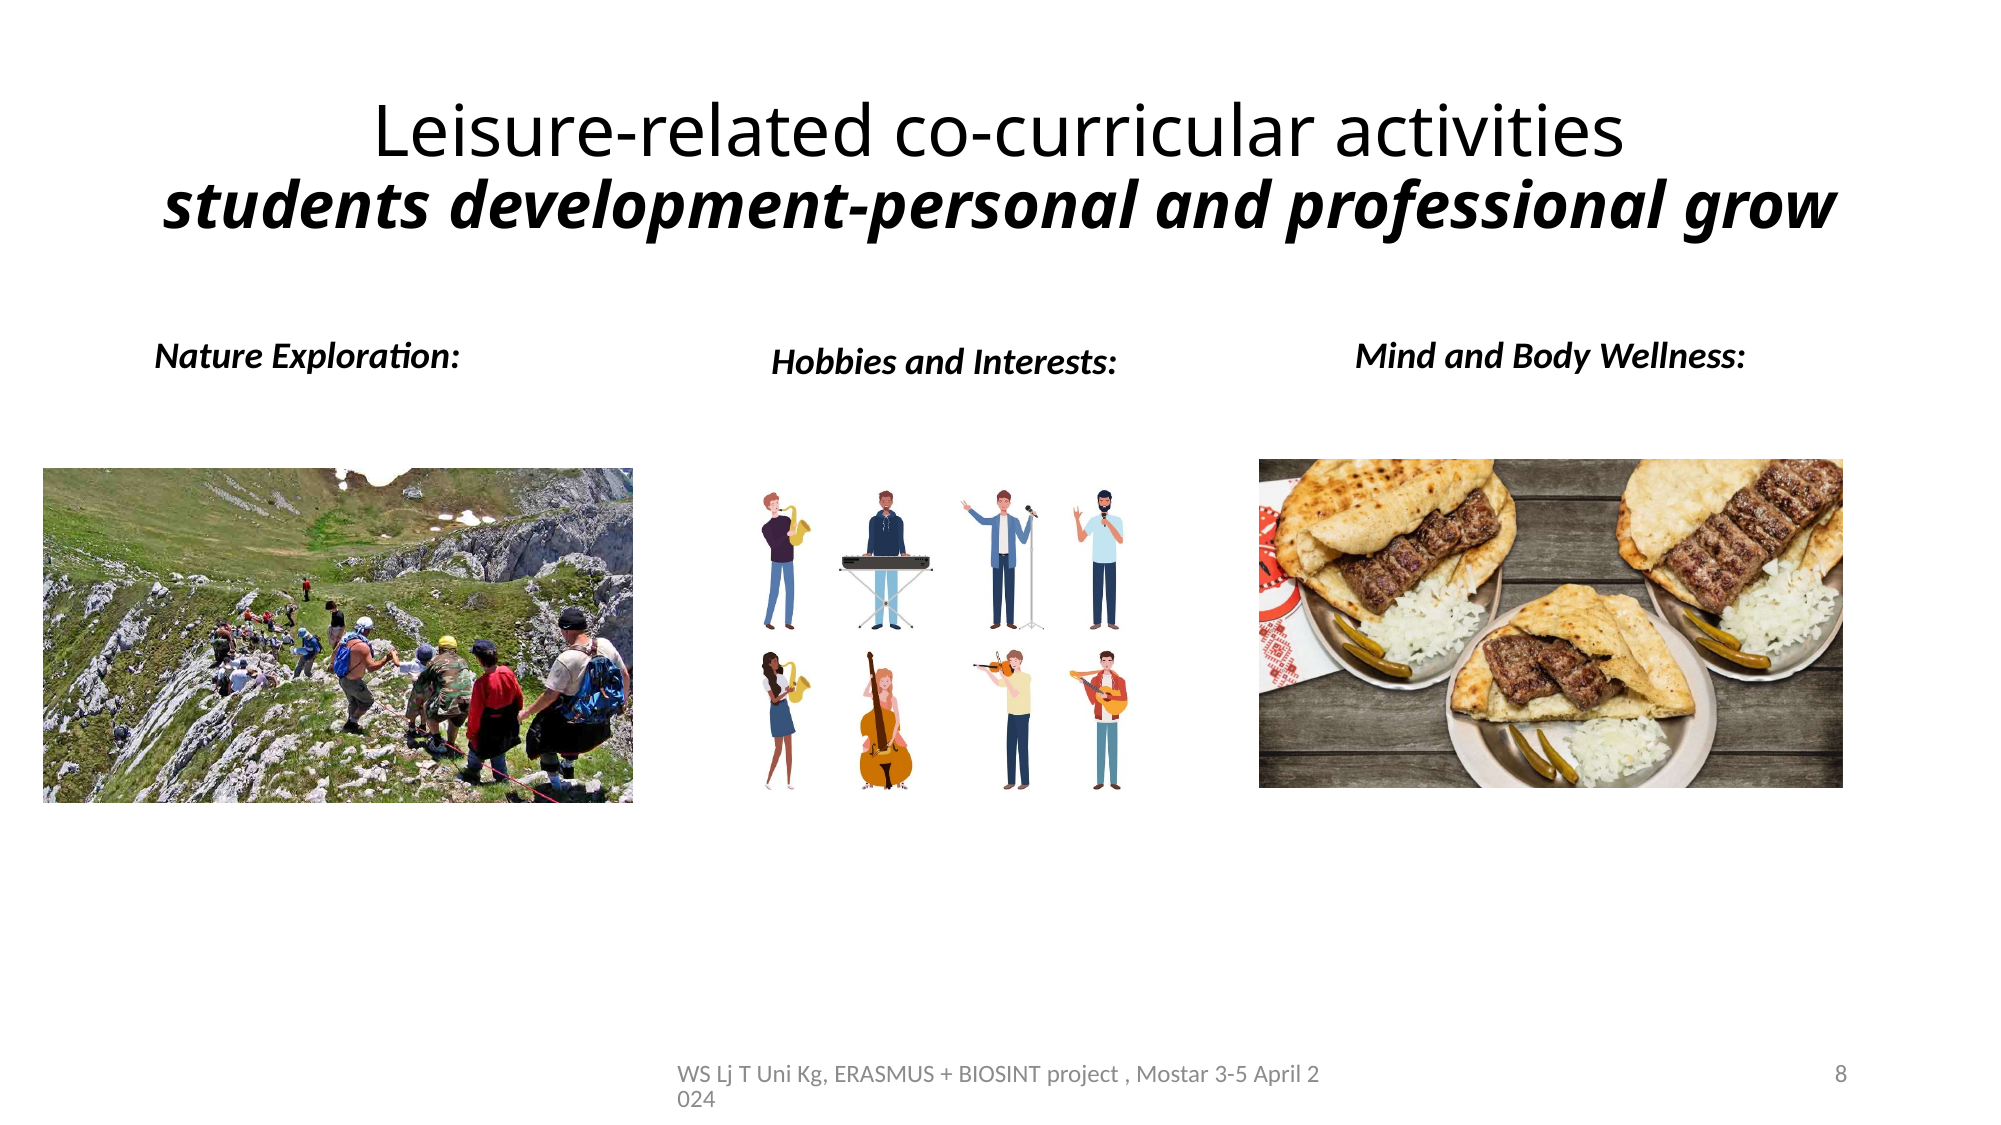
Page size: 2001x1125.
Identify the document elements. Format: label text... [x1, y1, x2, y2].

text_box Hobbies and Interests: [756, 329, 1133, 390]
picture [1259, 459, 1843, 789]
title Leisure-related co-curricular activities students development-personal and professional grow [137, 59, 1863, 278]
text_box Mind and Body Wellness: [1340, 323, 1762, 384]
picture [723, 462, 1166, 817]
slide_number 8 [1412, 1042, 1863, 1103]
footer WS Lj T Uni Kg, ERASMUS + BIOSINT project , Mostar 3-5 April 2024 [662, 1042, 1338, 1103]
picture [43, 468, 633, 803]
text_box Nature Exploration: [139, 323, 476, 384]
